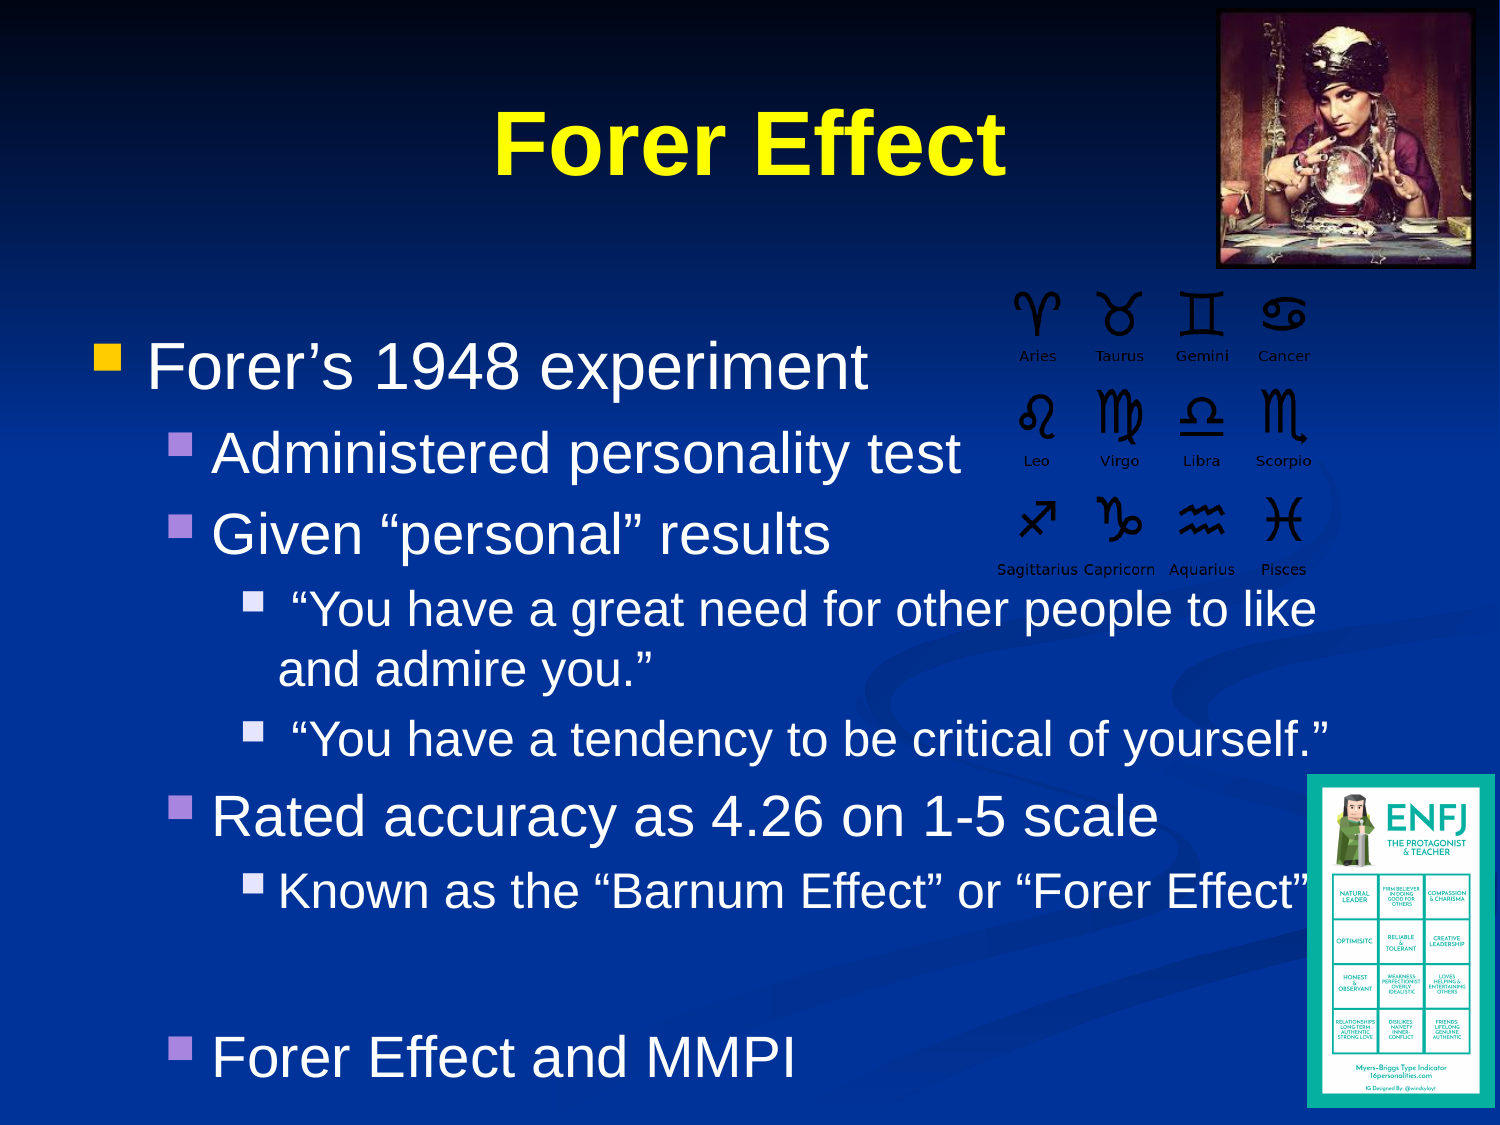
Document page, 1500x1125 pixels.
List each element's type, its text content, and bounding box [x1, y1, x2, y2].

picture [1306, 774, 1495, 1108]
picture [974, 8, 1476, 619]
list Forer’s 1948 experiment Administered personality test Given “personal” results “You have a great need for other people to like and admire you.” “You have a tendency to be critical of yourself.” Rated accuracy as 4.26 on 1-5 scale Known as the “Barnum Effect” or “Forer Effect” Forer Effect and MMPI [75, 262, 1425, 1005]
title Forer Effect [75, 45, 1210, 233]
